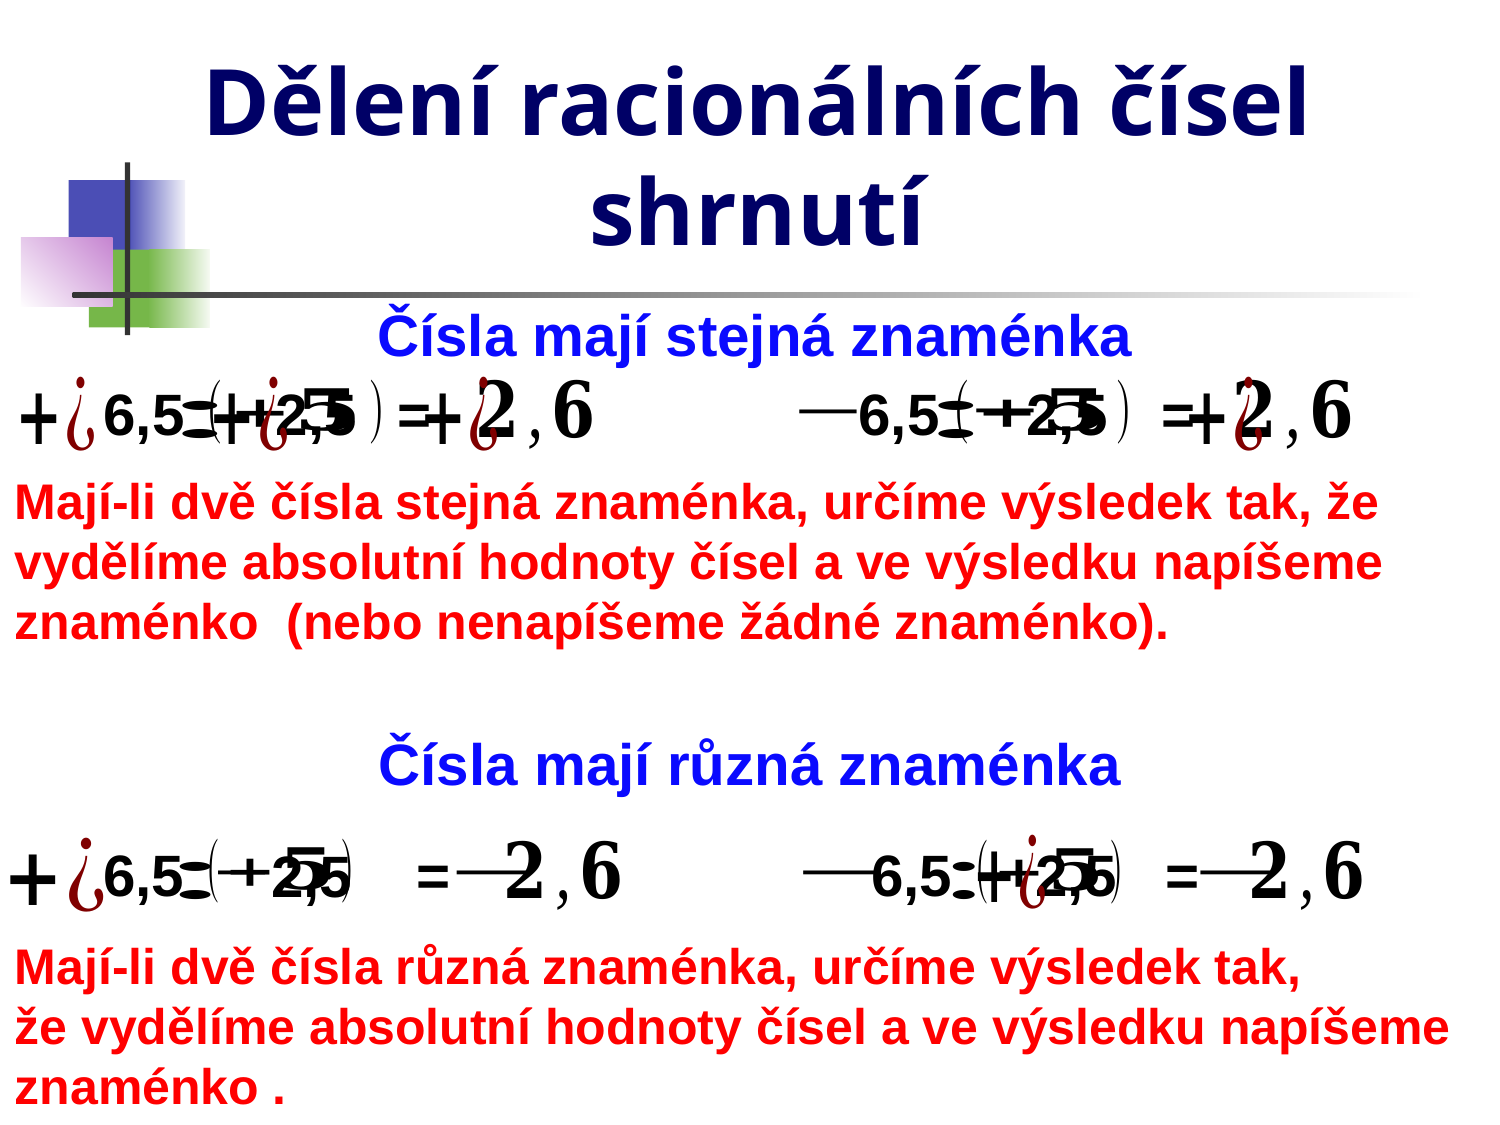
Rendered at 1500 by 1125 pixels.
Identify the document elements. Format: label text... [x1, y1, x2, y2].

text_box 6,5 [856, 831, 973, 916]
text_box = [402, 831, 461, 916]
text_box Čísla mají stejná znaménka [10, 290, 1500, 376]
text_box Čísla mají různá znaménka [0, 719, 1500, 805]
text_box = [382, 370, 466, 455]
text_box 2,5 [1020, 831, 1138, 916]
text_box 6,5 [843, 370, 961, 455]
text_box 2,5 [256, 831, 388, 917]
text_box = [1150, 831, 1240, 916]
text_box 2,5 [1011, 370, 1129, 455]
text_box 6,5 [88, 831, 201, 916]
text_box = [1147, 370, 1230, 455]
text_box 6,5 [88, 370, 205, 455]
title Dělení racionálních čísel shrnutí [10, 38, 1500, 271]
text_box 2,5 [260, 370, 378, 455]
